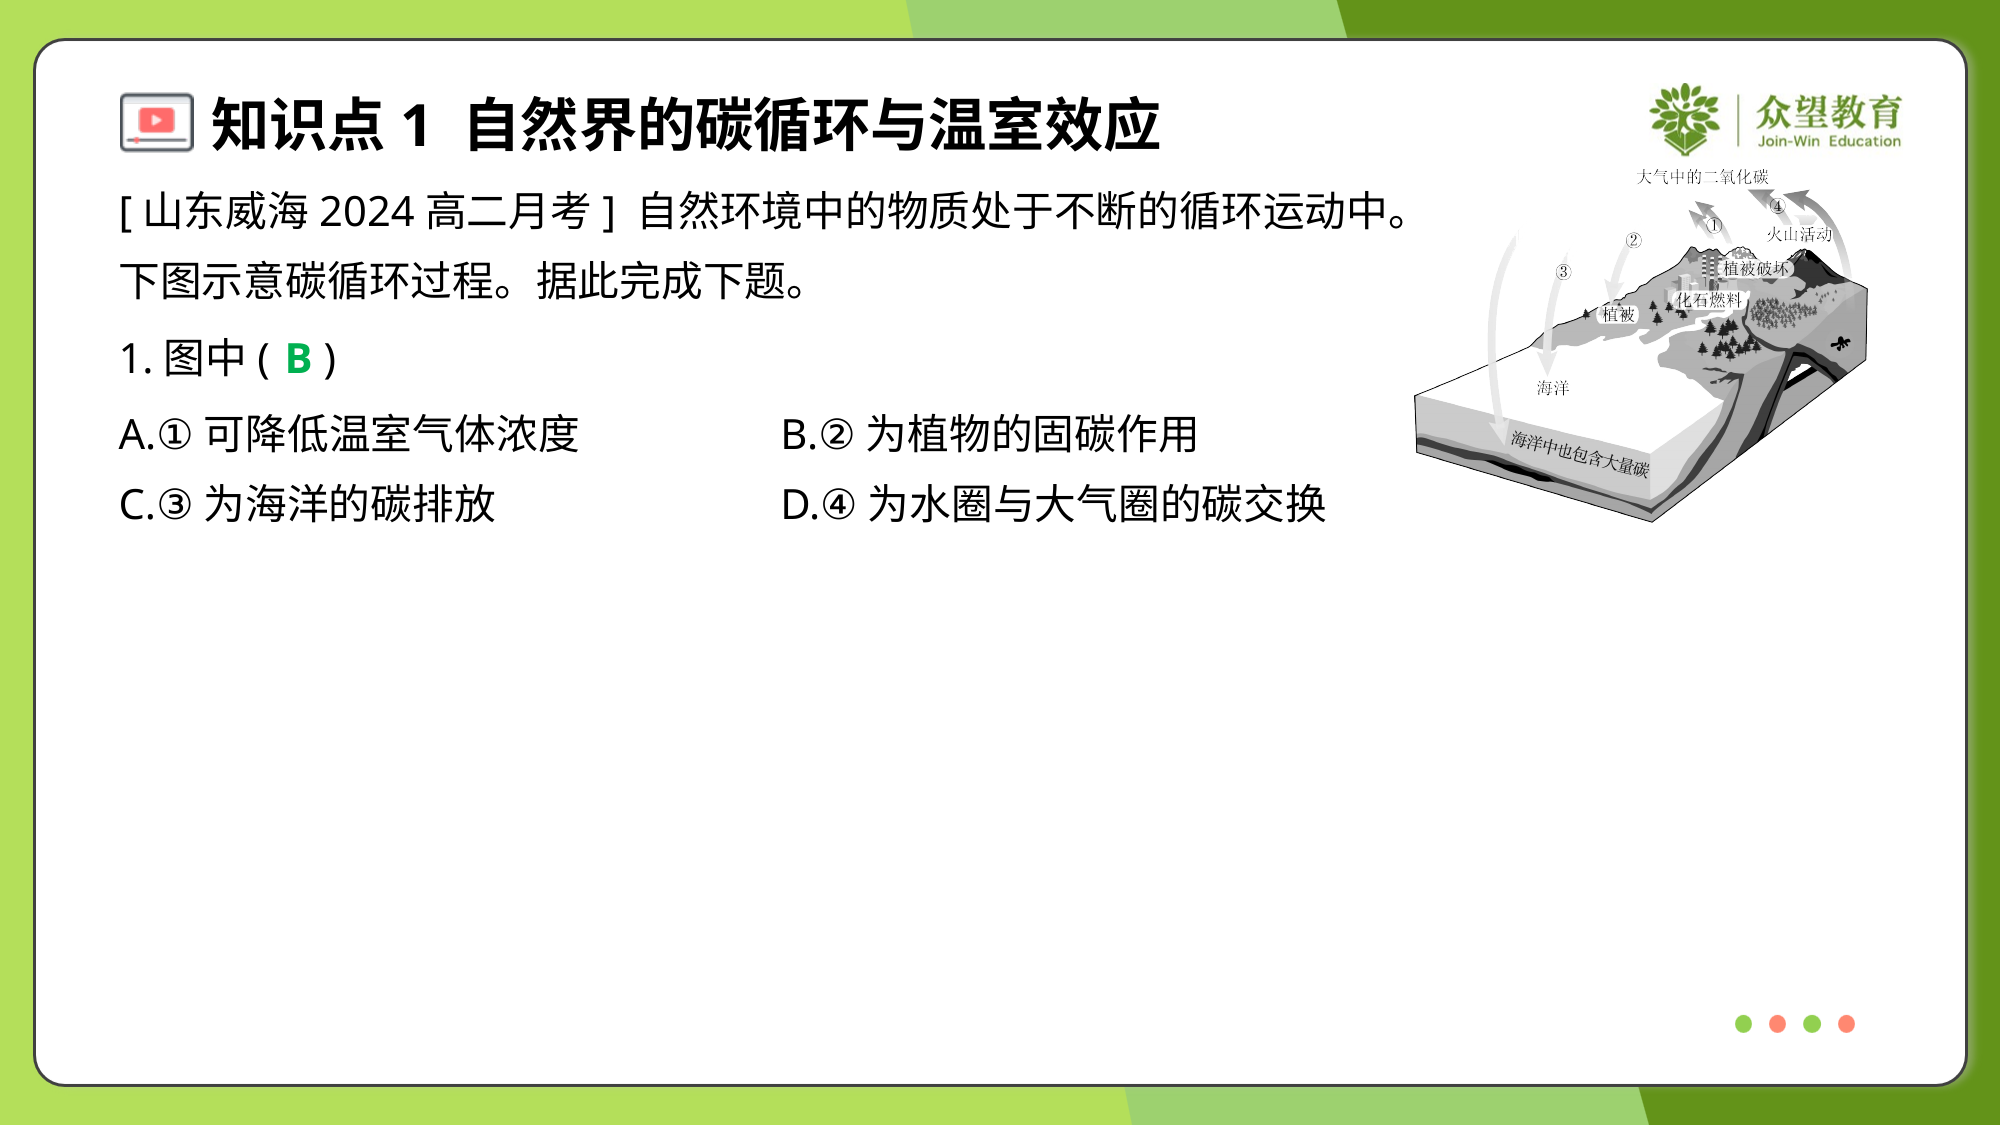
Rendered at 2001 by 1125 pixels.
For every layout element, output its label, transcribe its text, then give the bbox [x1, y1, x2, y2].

text_box 1.图中( ) [328, 306, 1407, 373]
text_box B [269, 306, 328, 374]
text_box A.①可降低温室气体浓度 B.②为植物的固碳作用 C.③为海洋的碳排放 D.④为水圈与大气圈的碳交换 [118, 382, 1407, 521]
text_box [山东威海2024高二月考] 自然环境中的物质处于不断的循环运动中。 下图示意碳循环过程。据此完成下题。 [118, 159, 1407, 298]
text_box 1.图中( ) [118, 306, 269, 373]
picture [0, 0, 2000, 1125]
